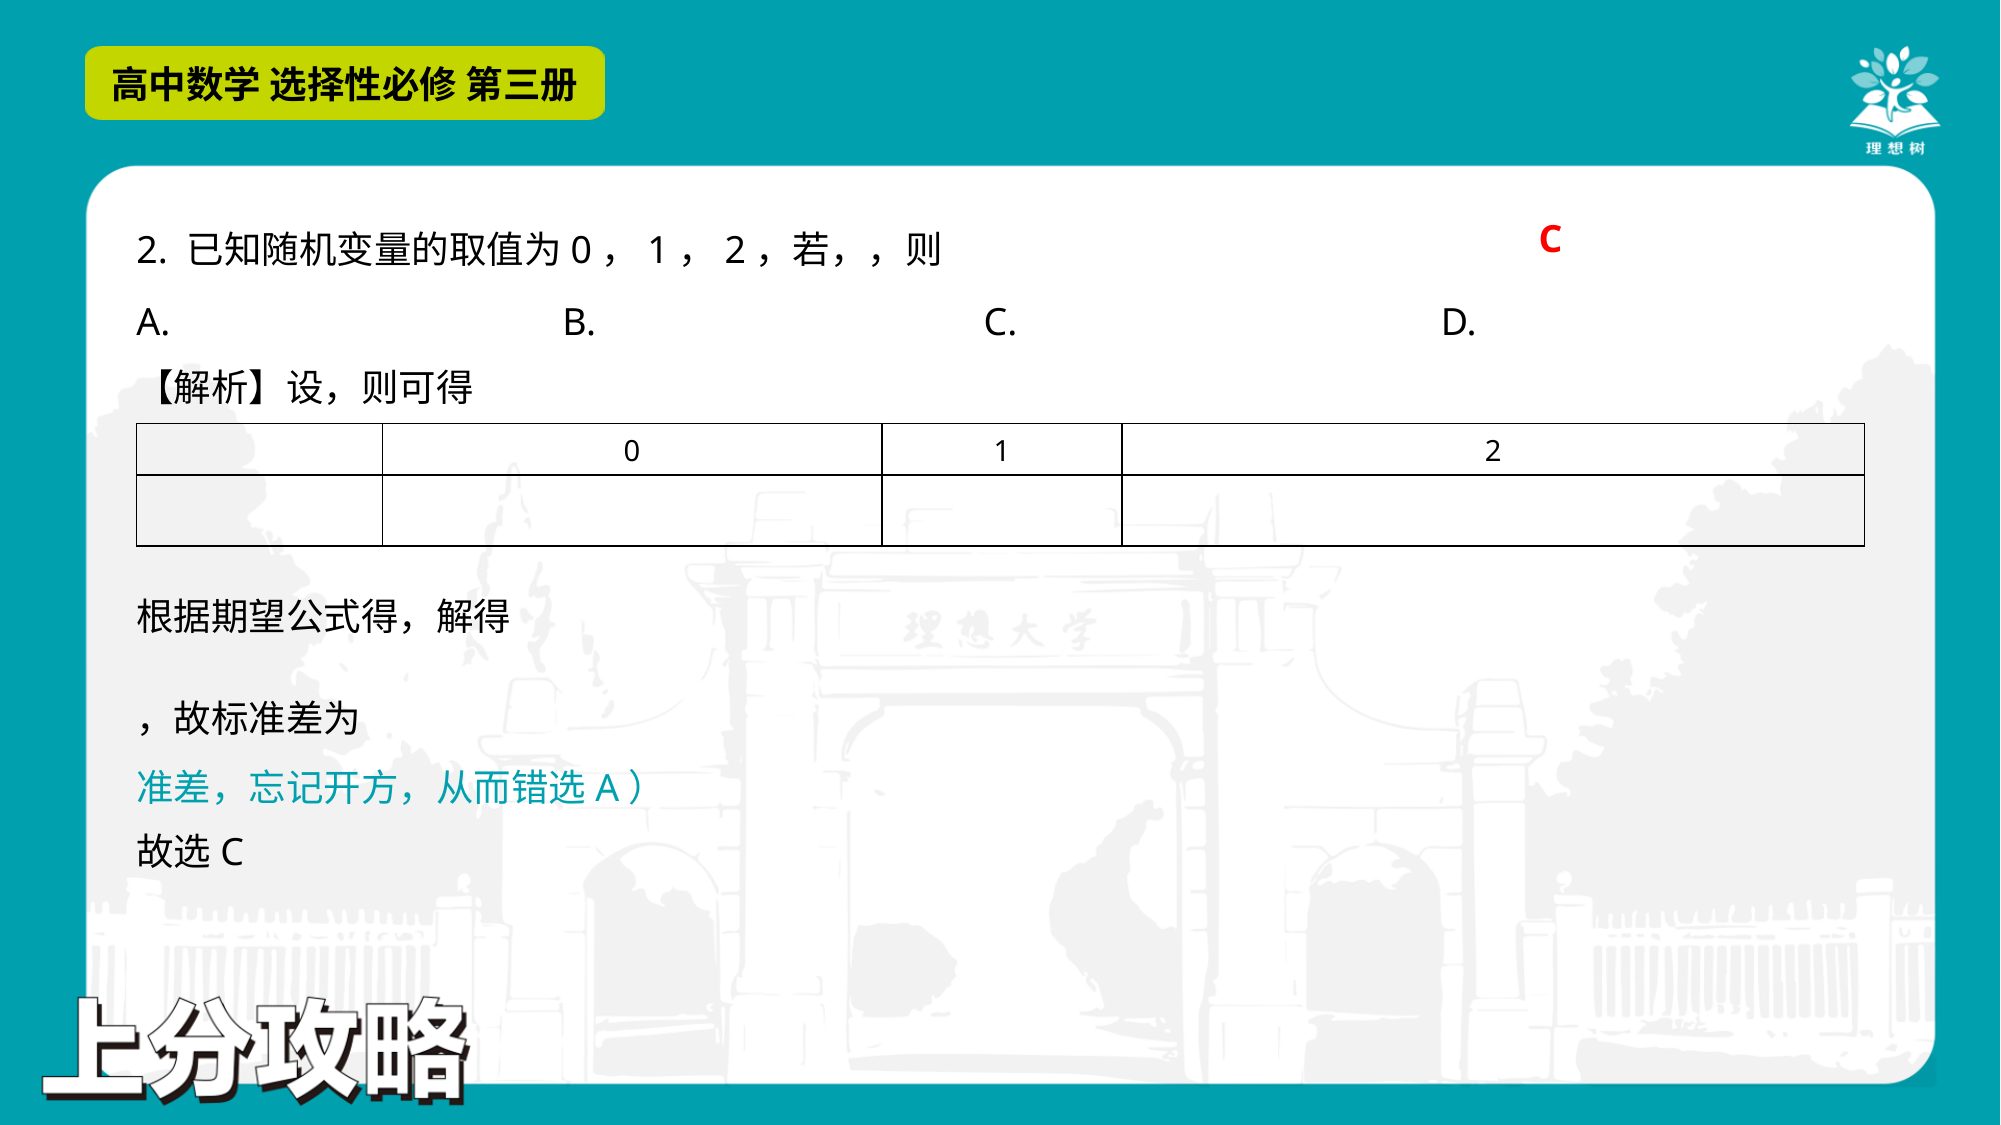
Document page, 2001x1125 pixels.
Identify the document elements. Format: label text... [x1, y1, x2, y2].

text_box C [1523, 214, 1578, 259]
picture [0, 0, 2000, 1125]
